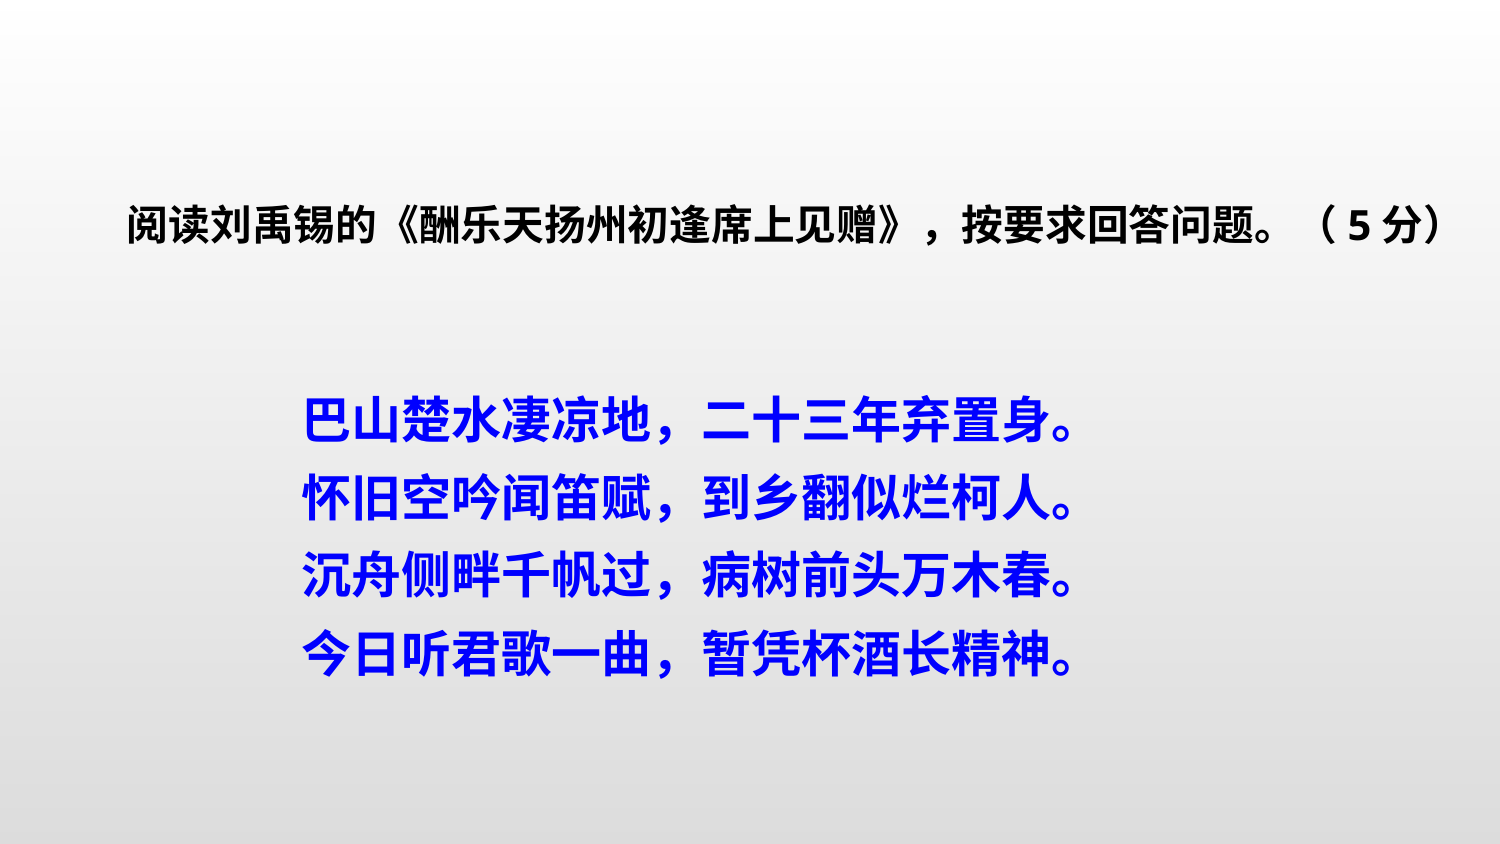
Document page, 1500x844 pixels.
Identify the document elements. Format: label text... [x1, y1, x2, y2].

text_box 巴山楚水凄凉地，二十三年弃置身。 怀旧空吟闻笛赋，到乡翻似烂柯人。 沉舟侧畔千帆过，病树前头万木春。 今日听君歌一曲，暂凭杯酒长精神。 [230, 362, 1173, 690]
text_box 阅读刘禹锡的《酬乐天扬州初逢席上见赠》，按要求回答问题。（5分） [112, 176, 1500, 257]
